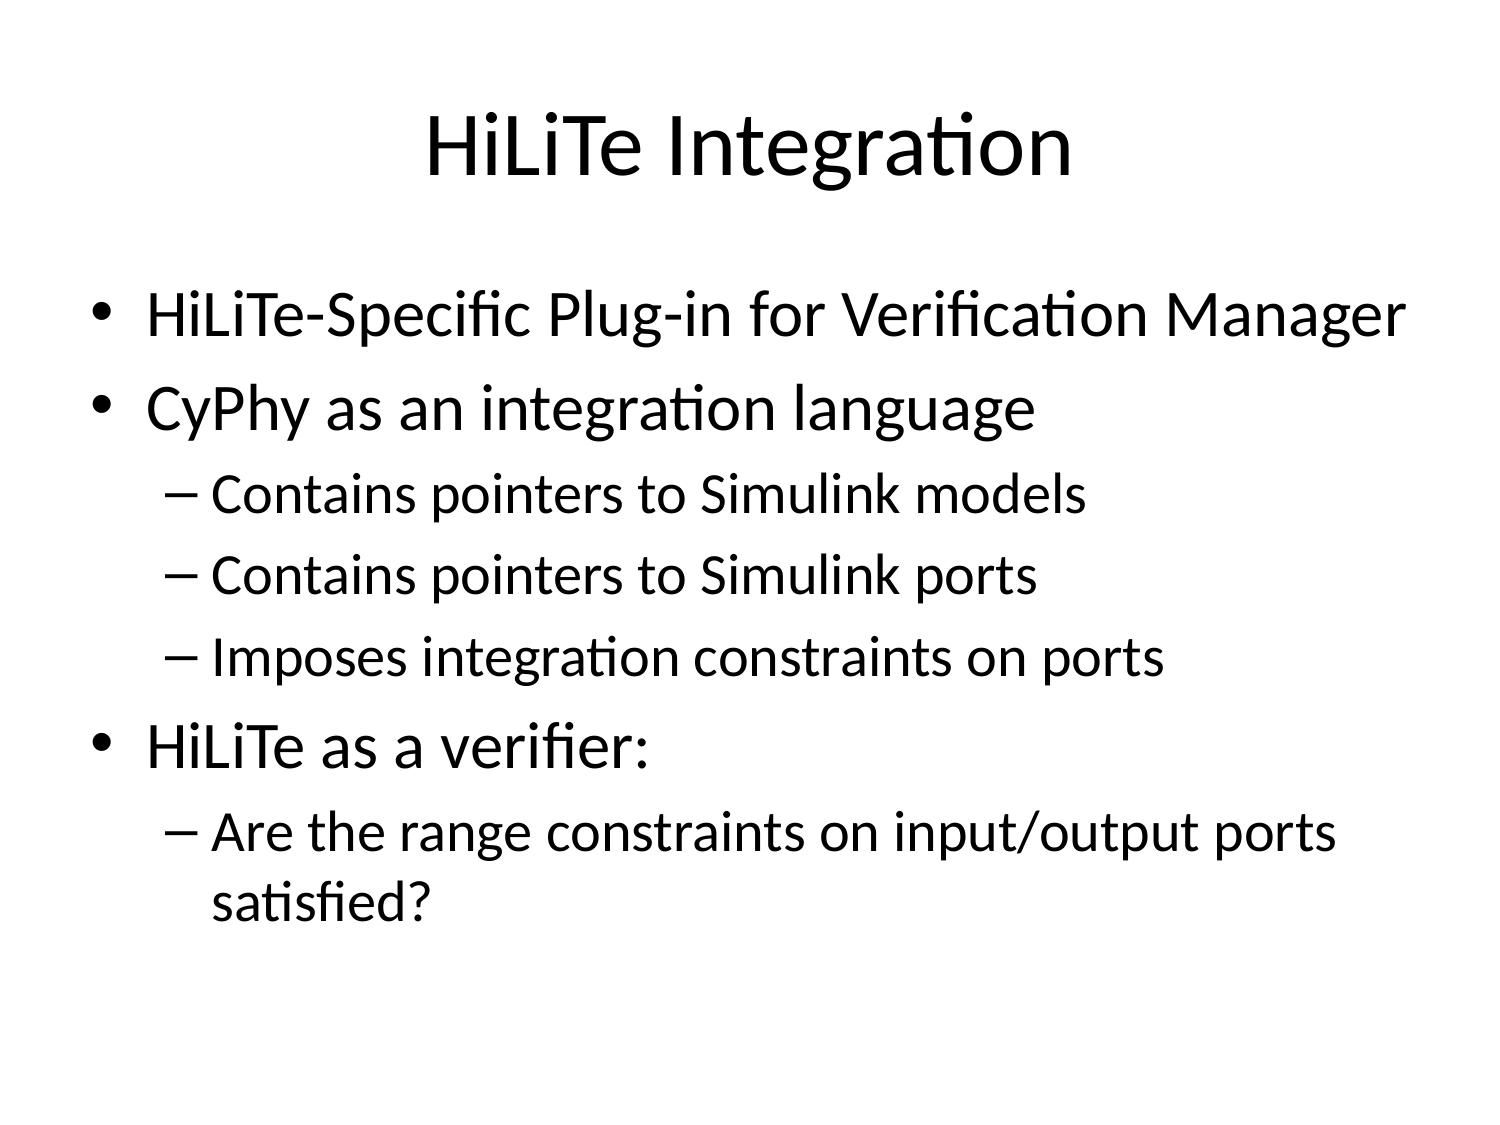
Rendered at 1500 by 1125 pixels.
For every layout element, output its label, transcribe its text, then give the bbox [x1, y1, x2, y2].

list HiLiTe-Specific Plug-in for Verification Manager CyPhy as an integration language Contains pointers to Simulink models Contains pointers to Simulink ports Imposes integration constraints on ports HiLiTe as a verifier: Are the range constraints on input/output ports satisfied? [75, 262, 1425, 1005]
title HiLiTe Integration [75, 45, 1425, 233]
